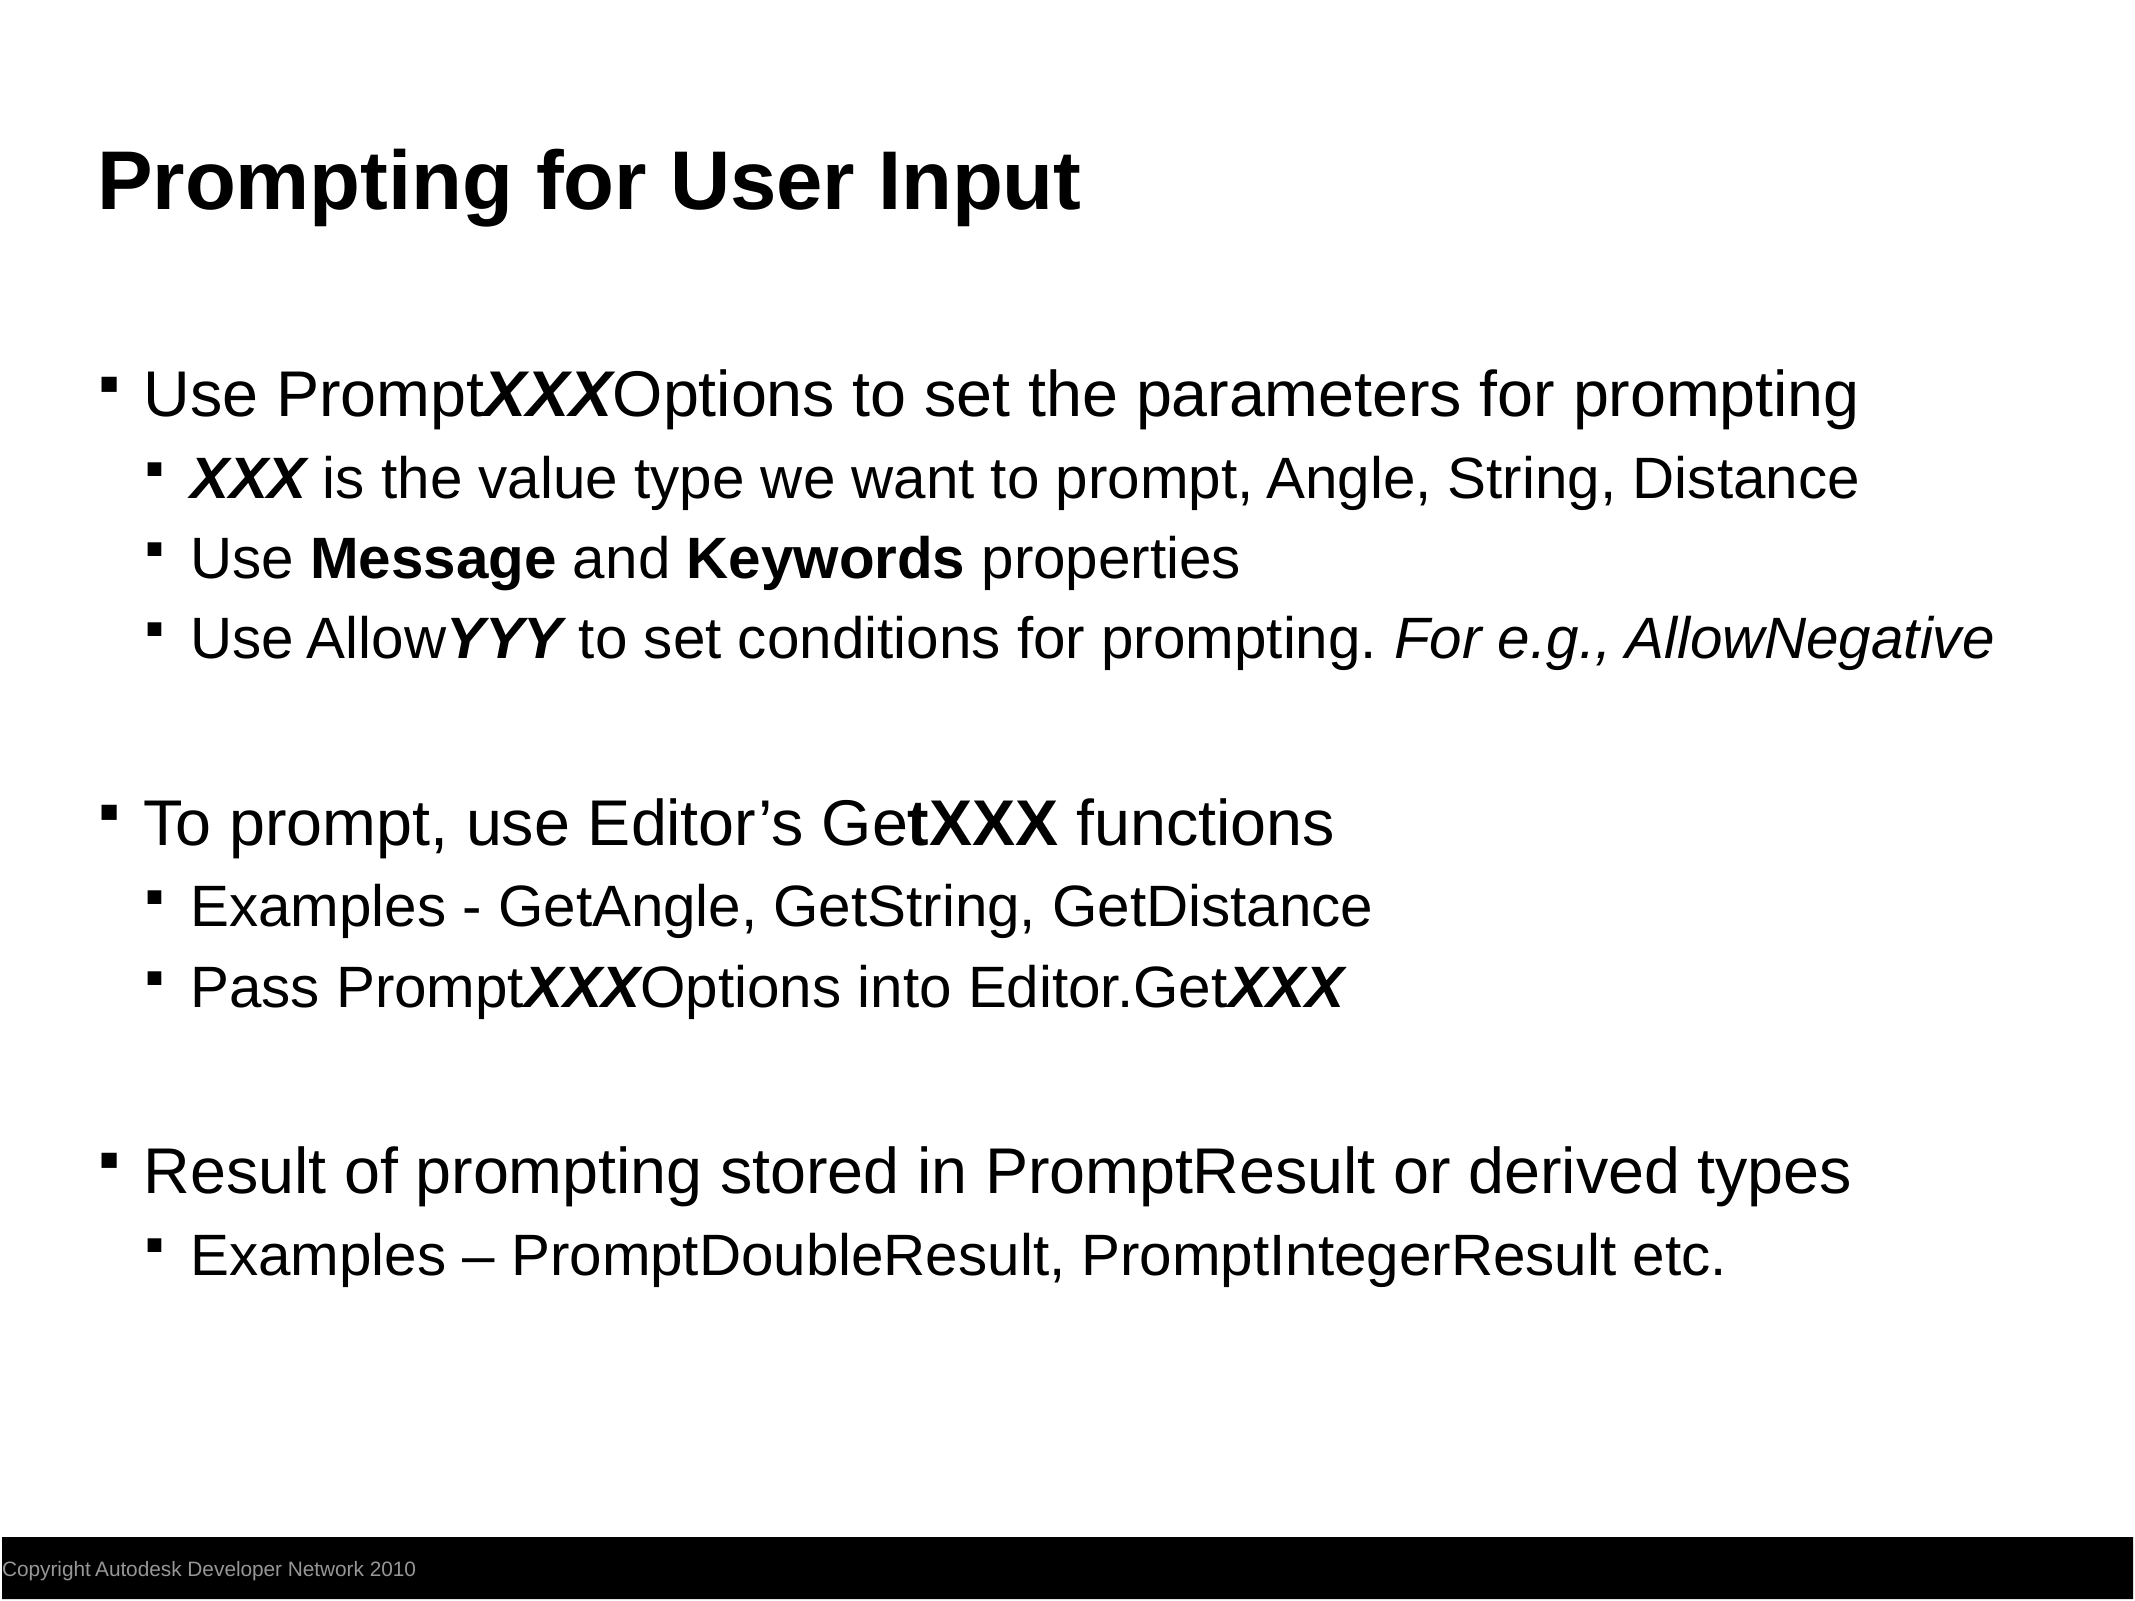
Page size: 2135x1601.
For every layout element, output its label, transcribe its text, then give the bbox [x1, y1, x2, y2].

list Use PromptXXXOptions to set the parameters for prompting XXX is the value type we want to prompt, Angle, String, Distance Use Message and Keywords properties Use AllowYYY to set conditions for prompting. For e.g., AllowNegative To prompt, use Editor’s GetXXX functions Examples - GetAngle, GetString, GetDistance Pass PromptXXXOptions into Editor.GetXXX Result of prompting stored in PromptResult or derived types Examples – PromptDoubleResult, PromptIntegerResult etc. [96, 351, 2028, 1452]
title Prompting for User Input [96, 59, 2028, 293]
